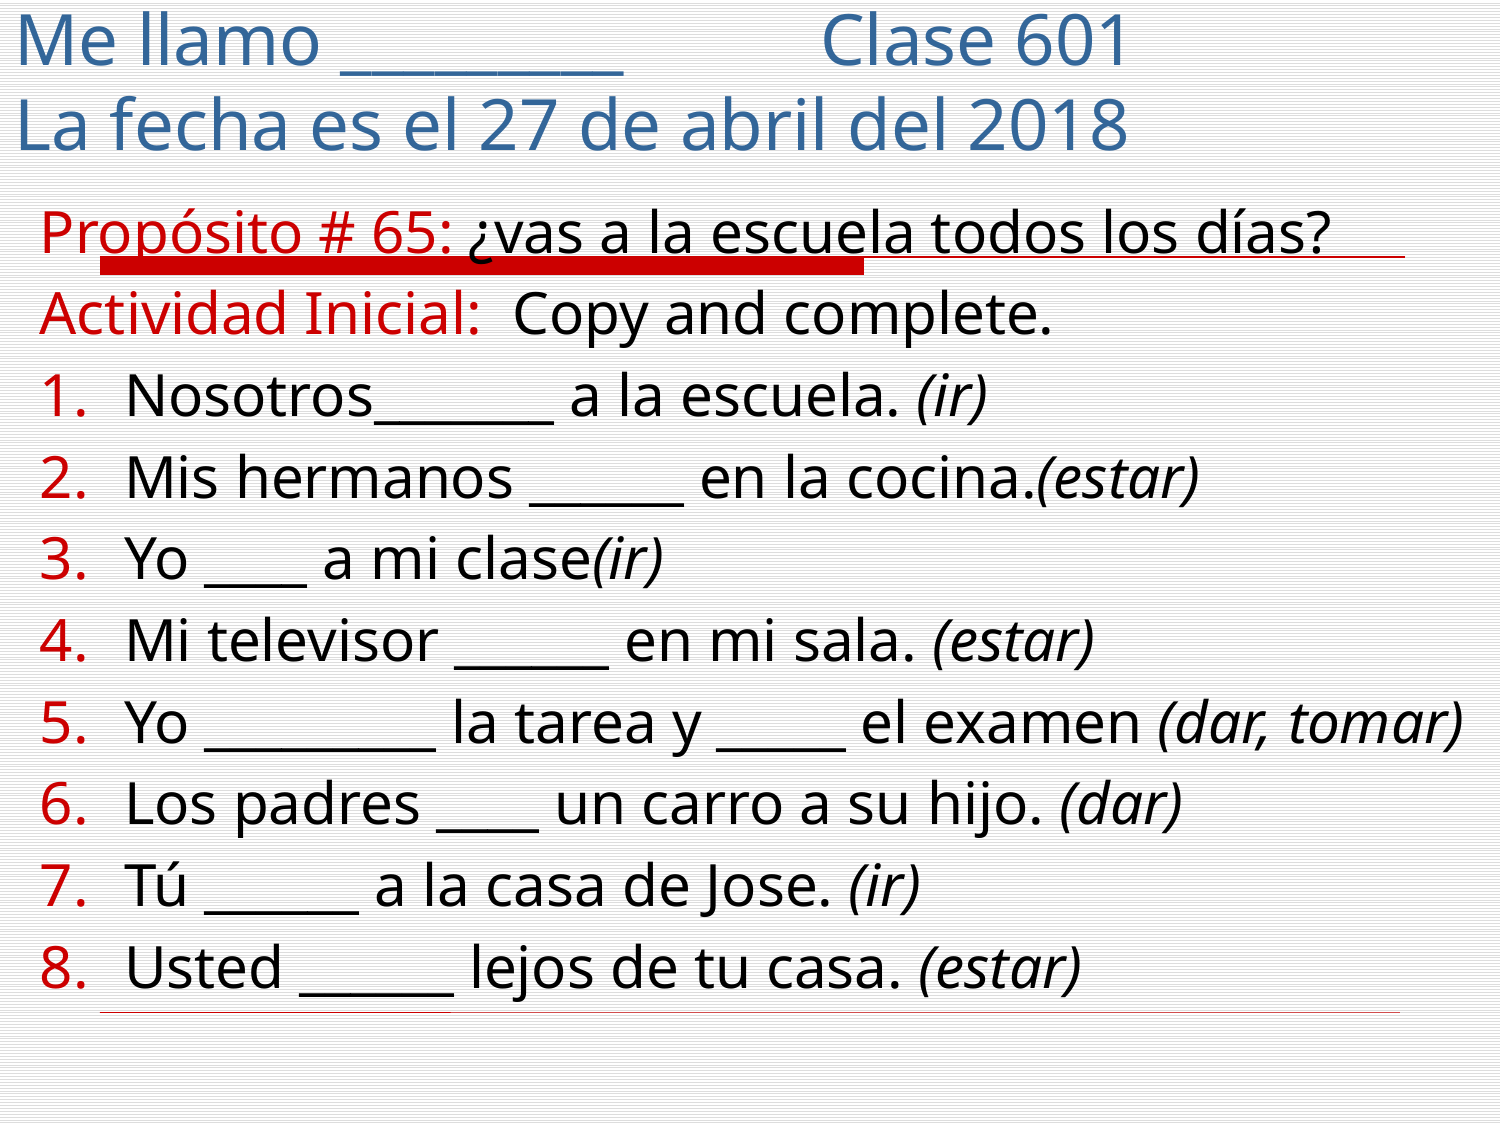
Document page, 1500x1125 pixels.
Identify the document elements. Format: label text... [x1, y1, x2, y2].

text_box Me llamo _________ Clase 601 La fecha es el 27 de abril del 2018 [0, 0, 1500, 187]
text_box Propósito # 65: ¿vas a la escuela todos los días? Actividad Inicial: Copy and complete. Nosotros_______ a la escuela. (ir) Mis hermanos ______ en la cocina.(estar) Yo ____ a mi clase(ir) Mi televisor ______ en mi sala. (estar) Yo _________ la tarea y _____ el examen (dar, tomar) Los padres ____ un carro a su hijo. (dar) Tú ______ a la casa de Jose. (ir) Usted ______ lejos de tu casa. (estar) [24, 187, 1500, 1025]
